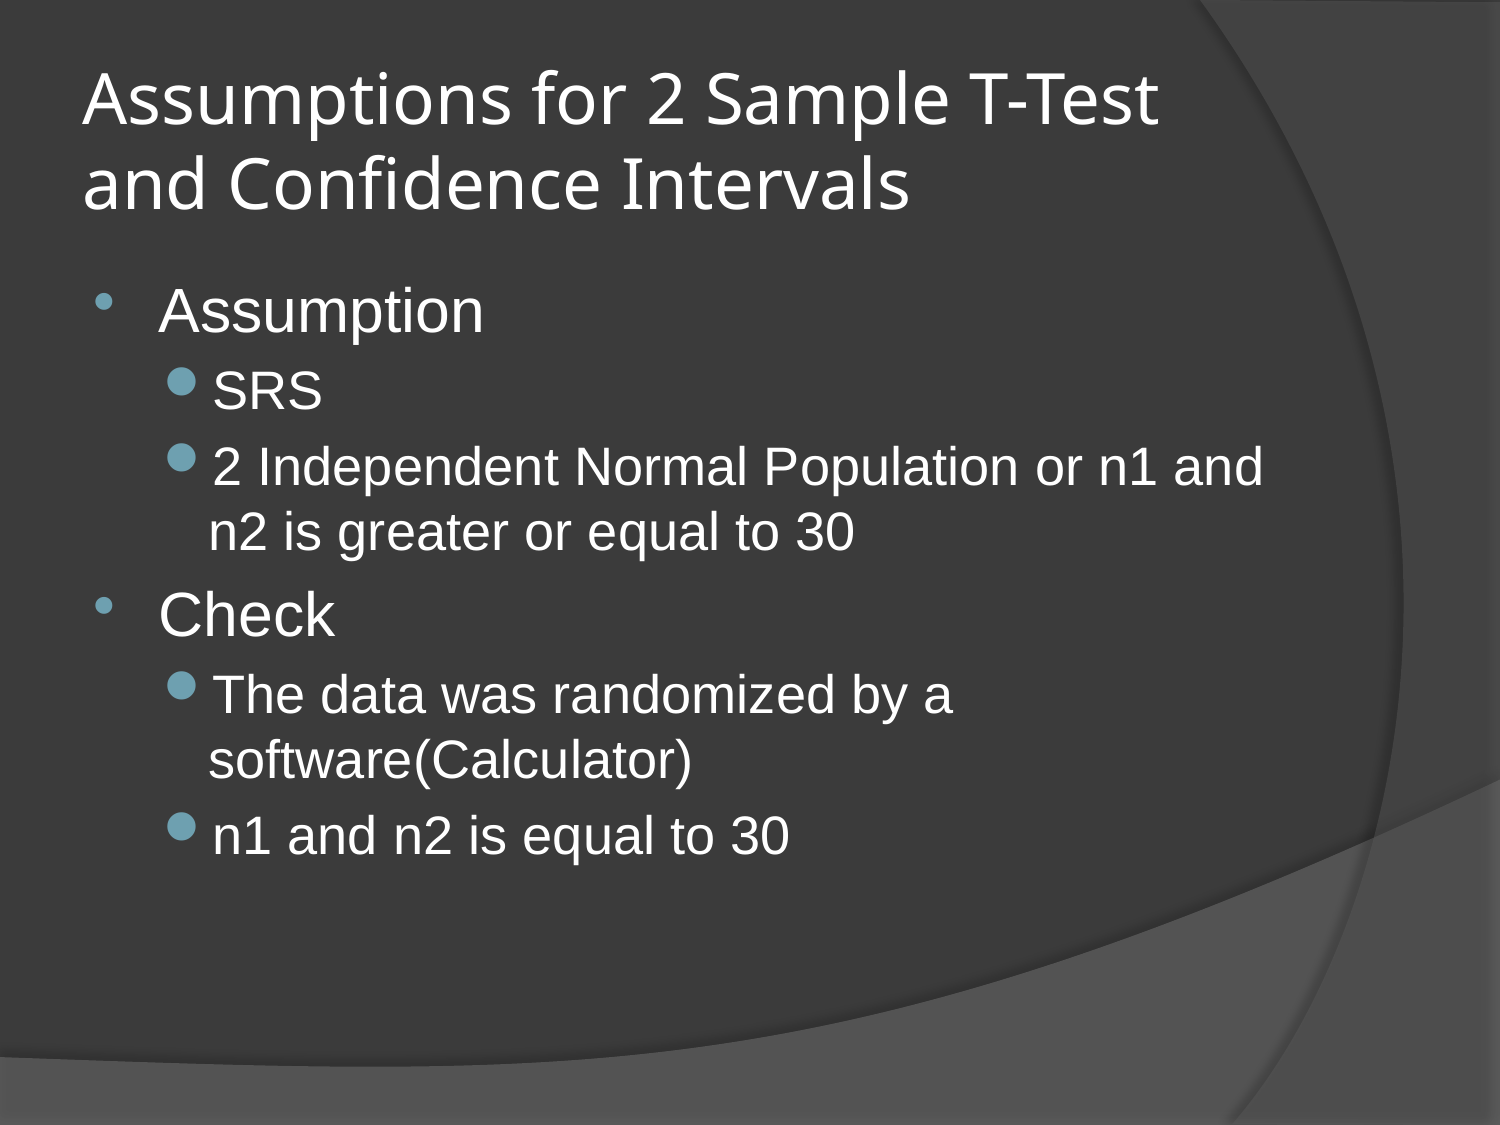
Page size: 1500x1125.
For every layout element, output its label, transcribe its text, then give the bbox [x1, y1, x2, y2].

title Assumptions for 2 Sample T-Test and Confidence Intervals [75, 45, 1300, 233]
list Assumption SRS 2 Independent Normal Population or n1 and n2 is greater or equal to 30 Check The data was randomized by a software(Calculator) n1 and n2 is equal to 30 [75, 262, 1300, 1005]
